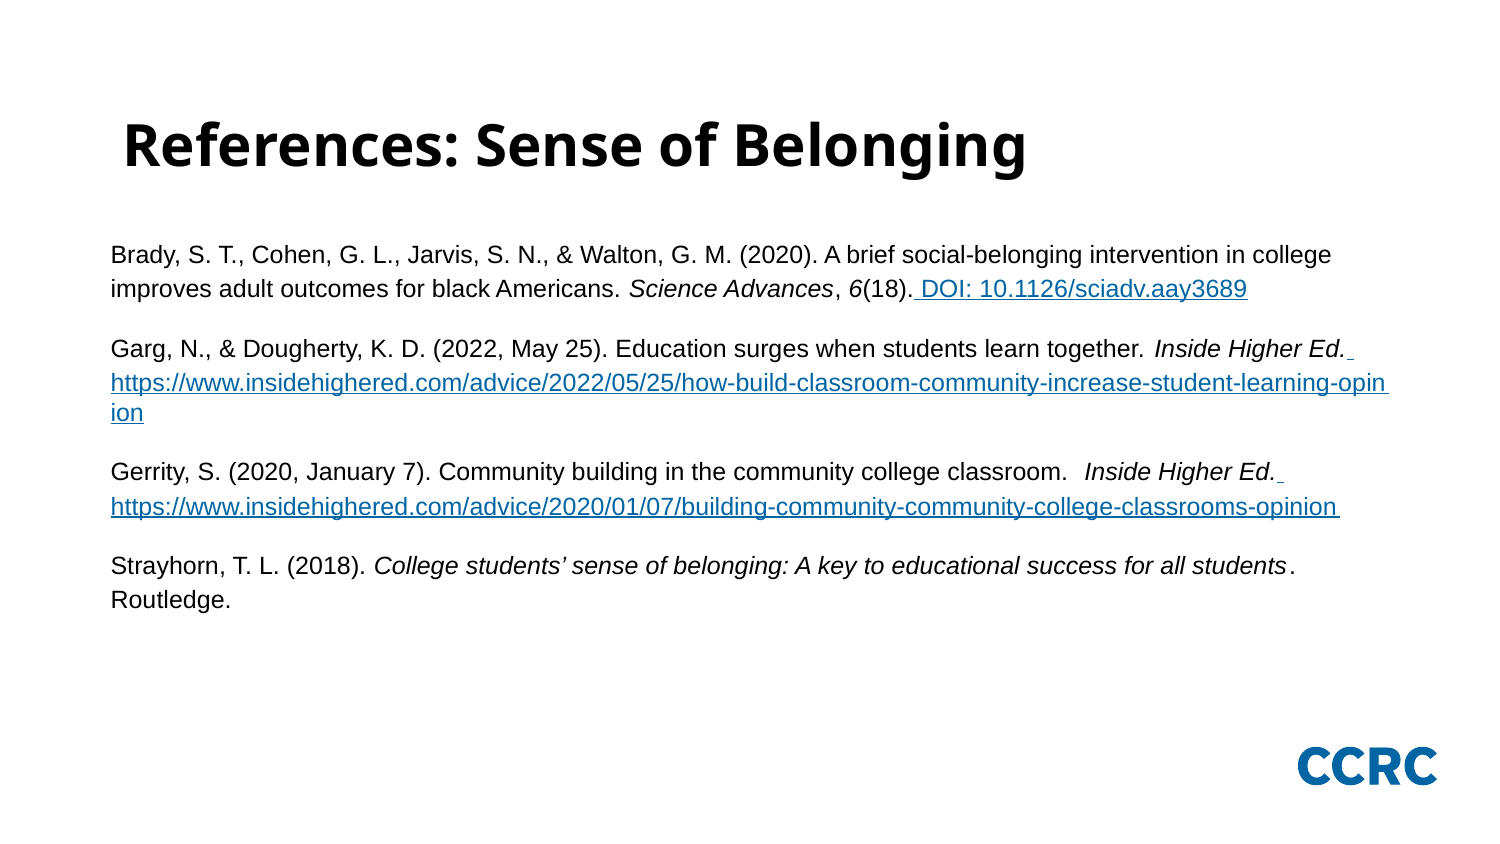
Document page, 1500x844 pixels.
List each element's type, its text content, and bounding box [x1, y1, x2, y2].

list Brady, S. T., Cohen, G. L., Jarvis, S. N., & Walton, G. M. (2020). A brief social-belonging intervention in college improves adult outcomes for black Americans. Science Advances, 6(18). DOI: 10.1126/sciadv.aay3689 Garg, N., & Dougherty, K. D. (2022, May 25). Education surges when students learn together. Inside Higher Ed. https://www.insidehighered.com/advice/2022/05/25/how-build-classroom-community-increase-student-learning-opinion Gerrity, S. (2020, January 7). Community building in the community college classroom. Inside Higher Ed. https://www.insidehighered.com/advice/2020/01/07/building-community-community-college-classrooms-opinion Strayhorn, T. L. (2018). College students’ sense of belonging: A key to educational success for all students. Routledge. [110, 233, 1393, 715]
picture [1295, 740, 1440, 792]
title References: Sense of Belonging [107, 93, 1390, 234]
